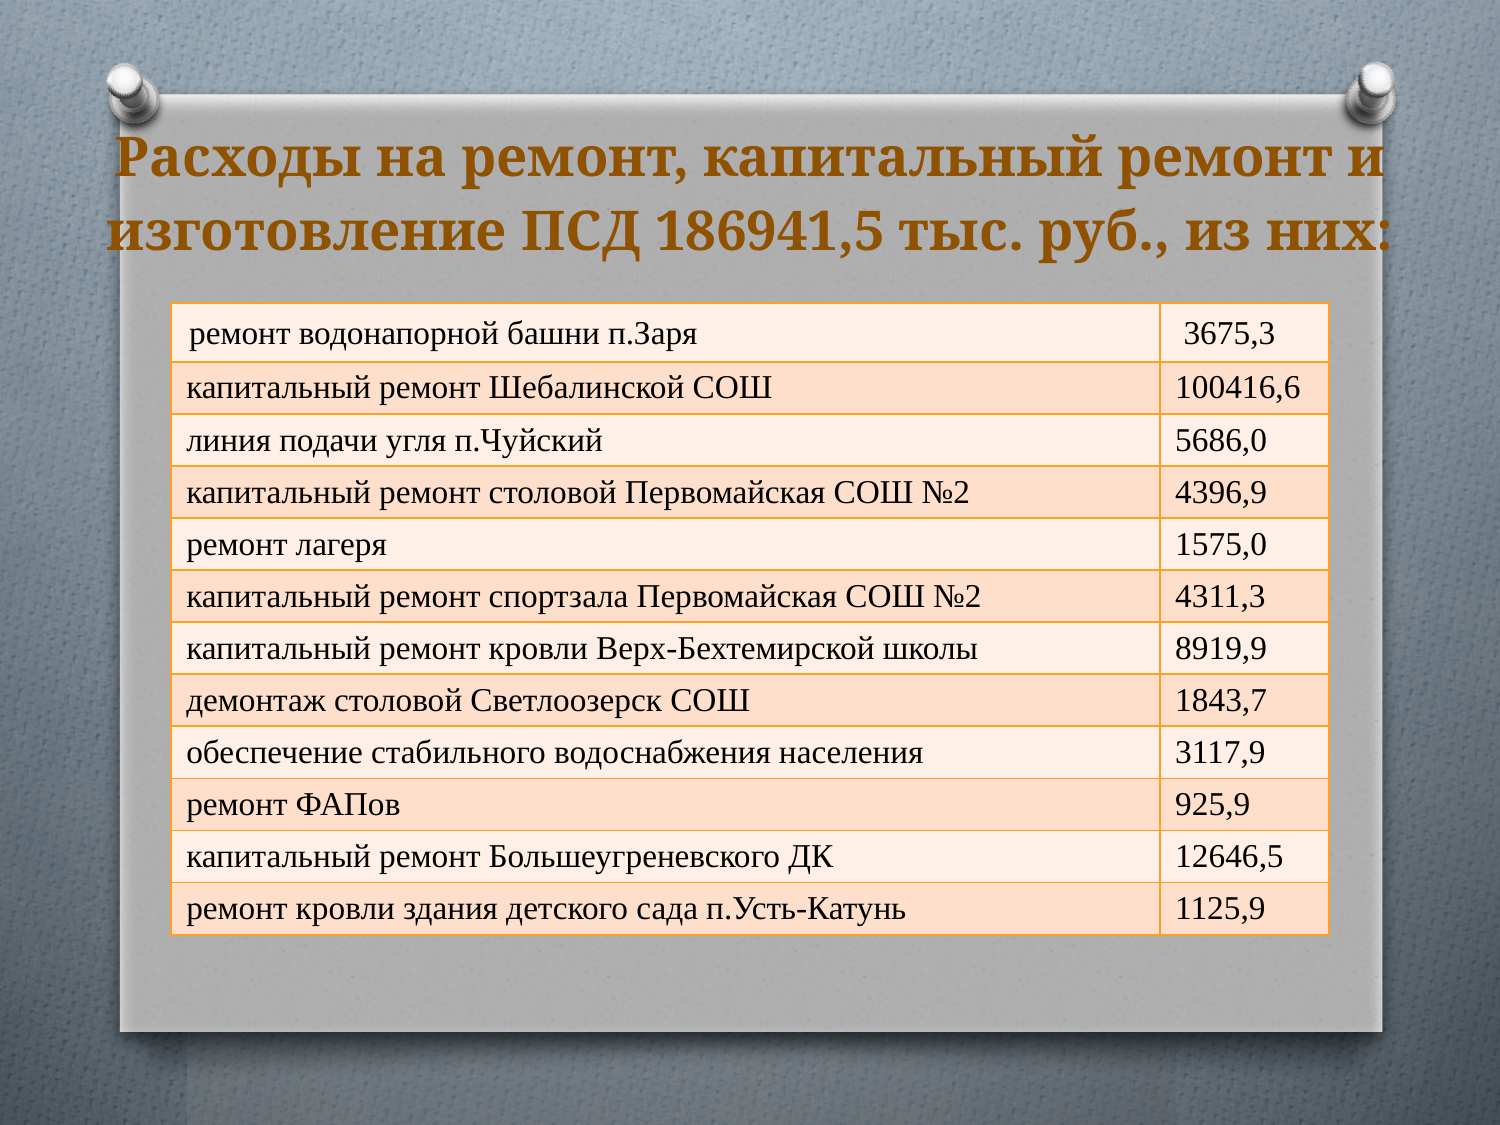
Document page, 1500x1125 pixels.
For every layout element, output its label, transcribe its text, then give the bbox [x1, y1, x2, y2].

table_cell капитальный ремонт Шебалинской СОШ [172, 363, 1159, 413]
table_cell капитальный ремонт кровли Верх-Бехтемирской школы [172, 623, 1159, 673]
table_cell капитальный ремонт Большеугреневского ДК [172, 831, 1159, 882]
table_cell 1125,9 [1161, 883, 1328, 934]
table_header 3675,3 [1161, 304, 1328, 361]
table_header ремонт водонапорной башни п.Заря [172, 304, 1159, 361]
table_cell 5686,0 [1161, 415, 1328, 465]
table_cell ремонт лагеря [172, 519, 1159, 569]
text_box Расходы на ремонт, капитальный ремонт и изготовление ПСД 186941,5 тыс. руб., из них: [78, 101, 1422, 275]
table_cell ремонт кровли здания детского сада п.Усть-Катунь [172, 883, 1159, 934]
table_cell 12646,5 [1161, 831, 1328, 882]
table_cell 8919,9 [1161, 623, 1328, 673]
table_cell 100416,6 [1161, 363, 1328, 413]
table_cell ремонт ФАПов [172, 779, 1159, 830]
table_cell 925,9 [1161, 779, 1328, 830]
picture [81, 29, 198, 101]
table_cell 1575,0 [1161, 519, 1328, 569]
table_cell капитальный ремонт столовой Первомайская СОШ №2 [172, 467, 1159, 517]
picture [1317, 35, 1439, 128]
table_cell демонтаж столовой Светлоозерск СОШ [172, 675, 1159, 725]
table_cell 1843,7 [1161, 675, 1328, 725]
table_cell 4396,9 [1161, 467, 1328, 517]
table_cell линия подачи угля п.Чуйский [172, 415, 1159, 465]
table_cell обеспечение стабильного водоснабжения населения [172, 727, 1159, 778]
table_cell капитальный ремонт спортзала Первомайская СОШ №2 [172, 571, 1159, 621]
table_cell 4311,3 [1161, 571, 1328, 621]
table_cell 3117,9 [1161, 727, 1328, 778]
